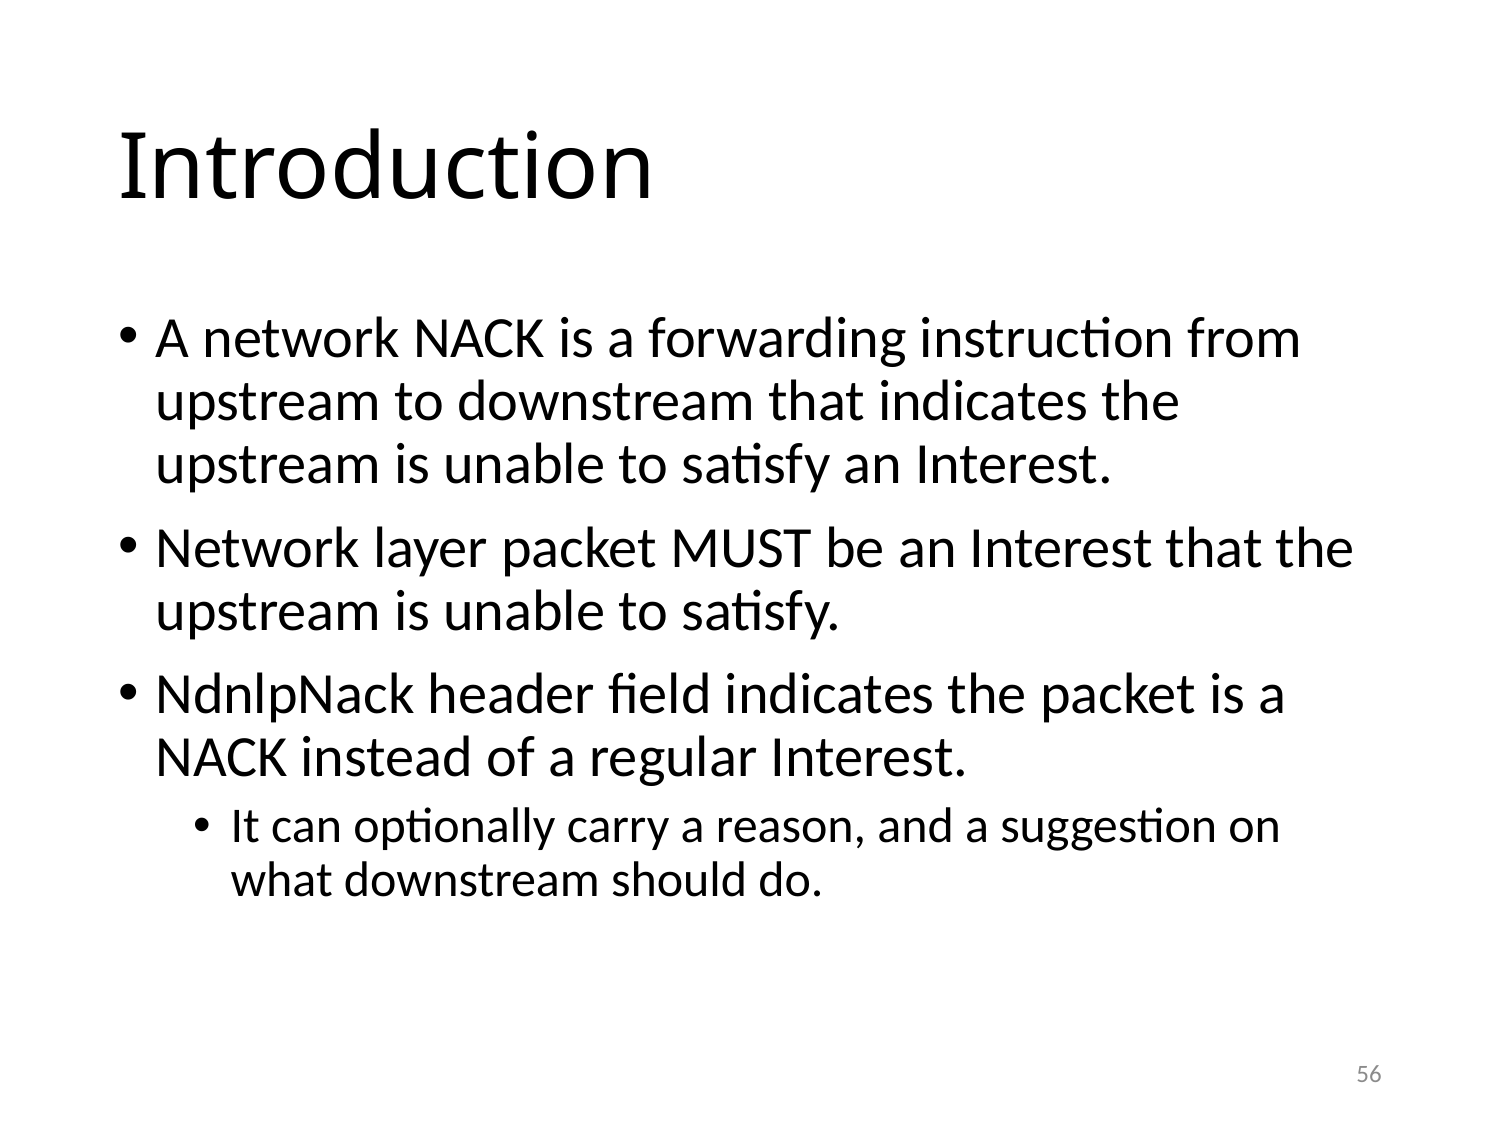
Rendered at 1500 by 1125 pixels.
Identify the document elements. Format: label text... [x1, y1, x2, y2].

slide_number 56 [1059, 1042, 1397, 1103]
title Introduction [103, 59, 1397, 278]
list A network NACK is a forwarding instruction from upstream to downstream that indicates the upstream is unable to satisfy an Interest. Network layer packet MUST be an Interest that the upstream is unable to satisfy. NdnlpNack header field indicates the packet is a NACK instead of a regular Interest. It can optionally carry a reason, and a suggestion on what downstream should do. [103, 299, 1397, 1014]
